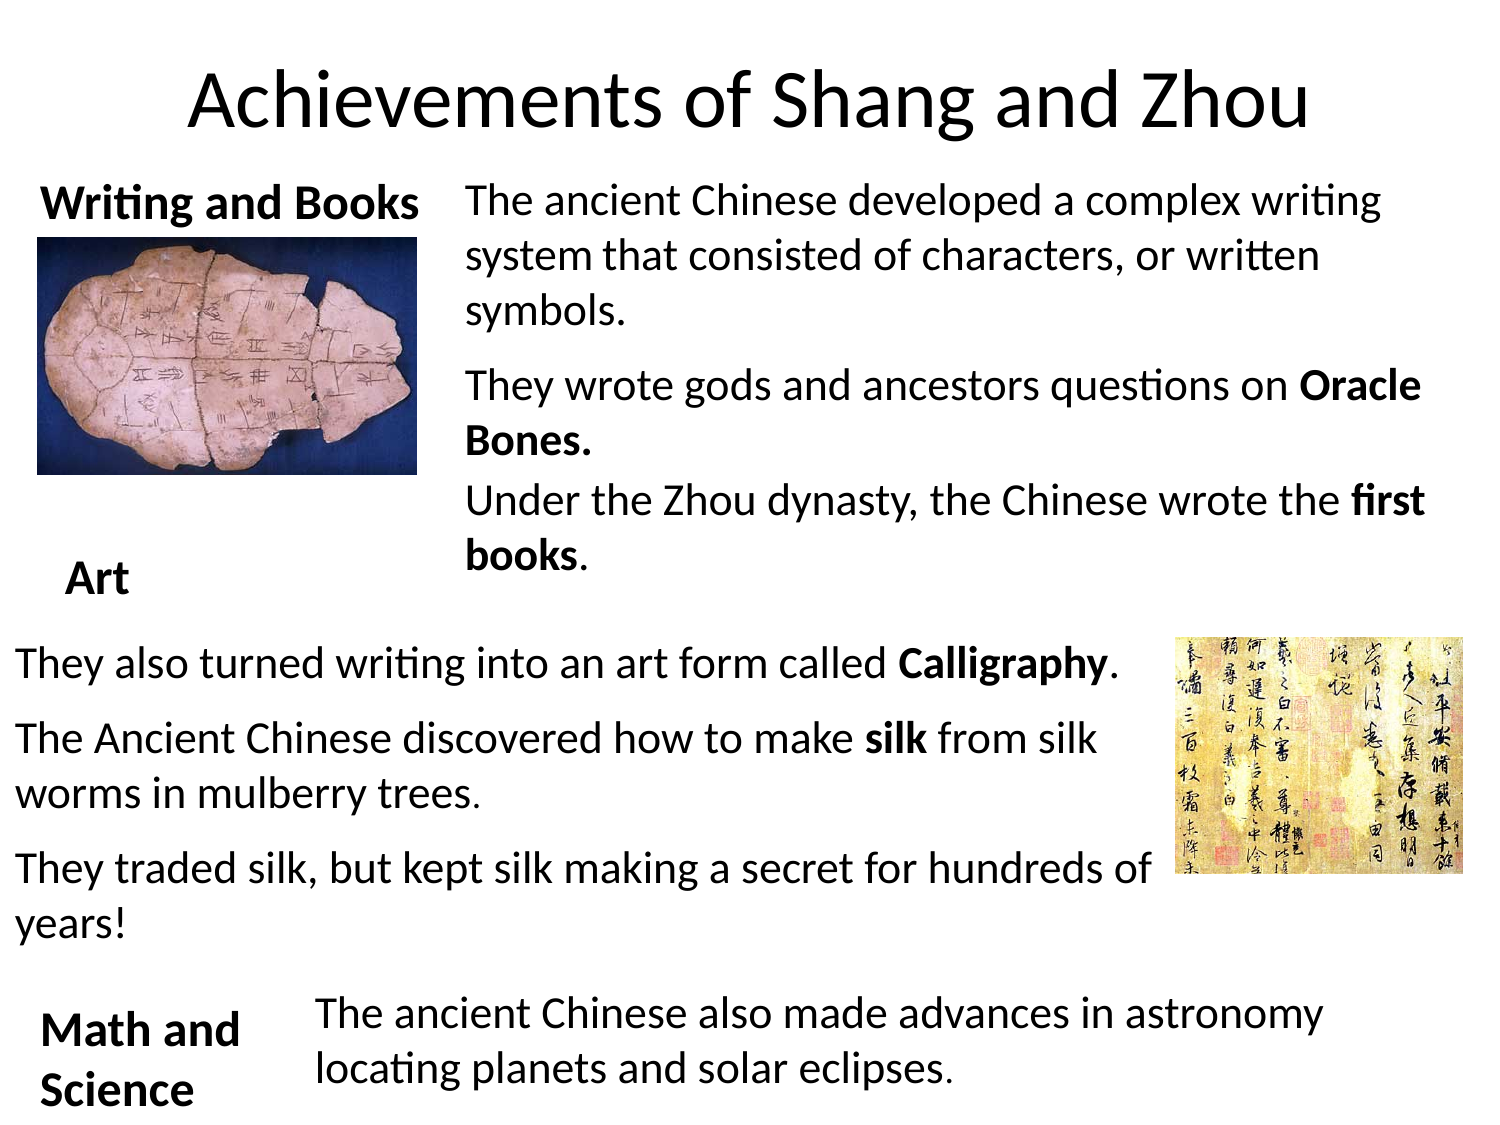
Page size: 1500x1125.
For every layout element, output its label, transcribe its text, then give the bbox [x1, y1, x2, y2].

picture [37, 237, 417, 476]
text_box The ancient Chinese developed a complex writing system that consisted of characters, or written symbols. They wrote gods and ancestors questions on Oracle Bones. [450, 162, 1475, 528]
title Achievements of Shang and Zhou [75, 0, 1425, 162]
text_box Under the Zhou dynasty, the Chinese wrote the first books. [450, 462, 1463, 588]
text_box Writing and Books [24, 162, 513, 238]
text_box They also turned writing into an art form called Calligraphy. [0, 624, 1163, 695]
text_box The ancient Chinese also made advances in astronomy locating planets and solar eclipses. [300, 974, 1463, 1100]
picture [1174, 637, 1463, 874]
text_box Art [50, 537, 325, 613]
text_box The Ancient Chinese discovered how to make silk from silk worms in mulberry trees. They traded silk, but kept silk making a secret for hundreds of years! [0, 699, 1175, 955]
text_box Math and Science [24, 988, 288, 1124]
